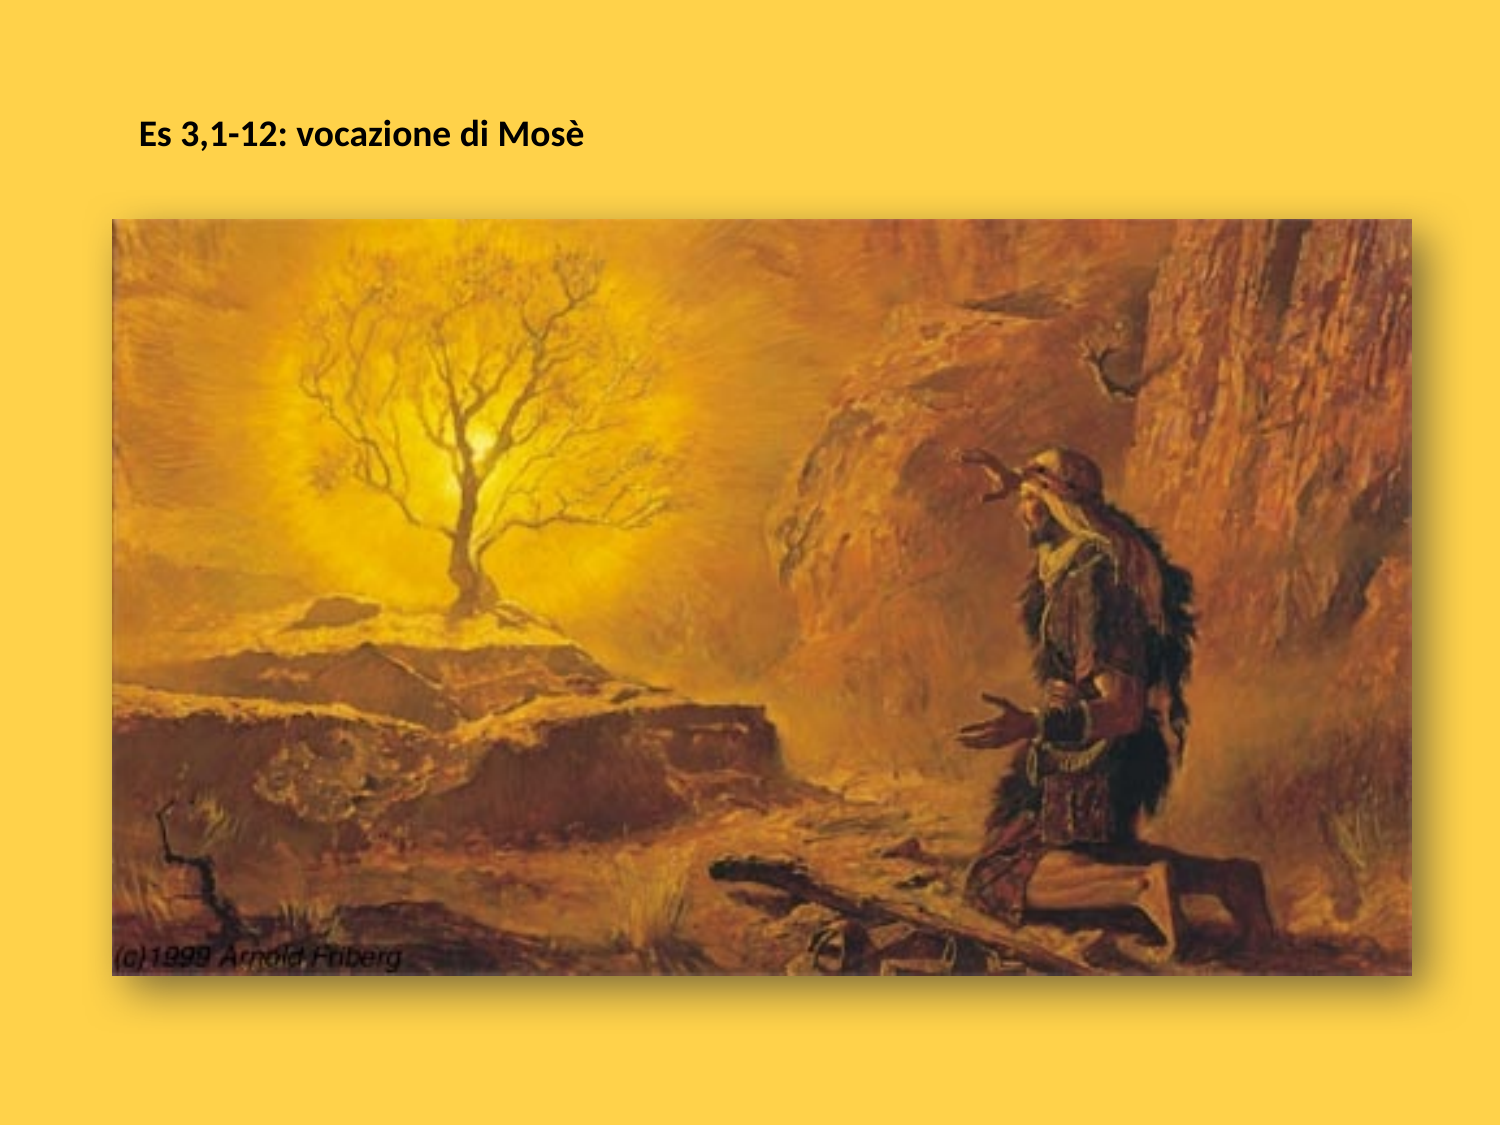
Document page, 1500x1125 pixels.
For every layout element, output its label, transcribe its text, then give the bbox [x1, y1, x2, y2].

text_box Es 3,1-12: vocazione di Mosè [123, 101, 1341, 207]
picture [111, 219, 1412, 977]
